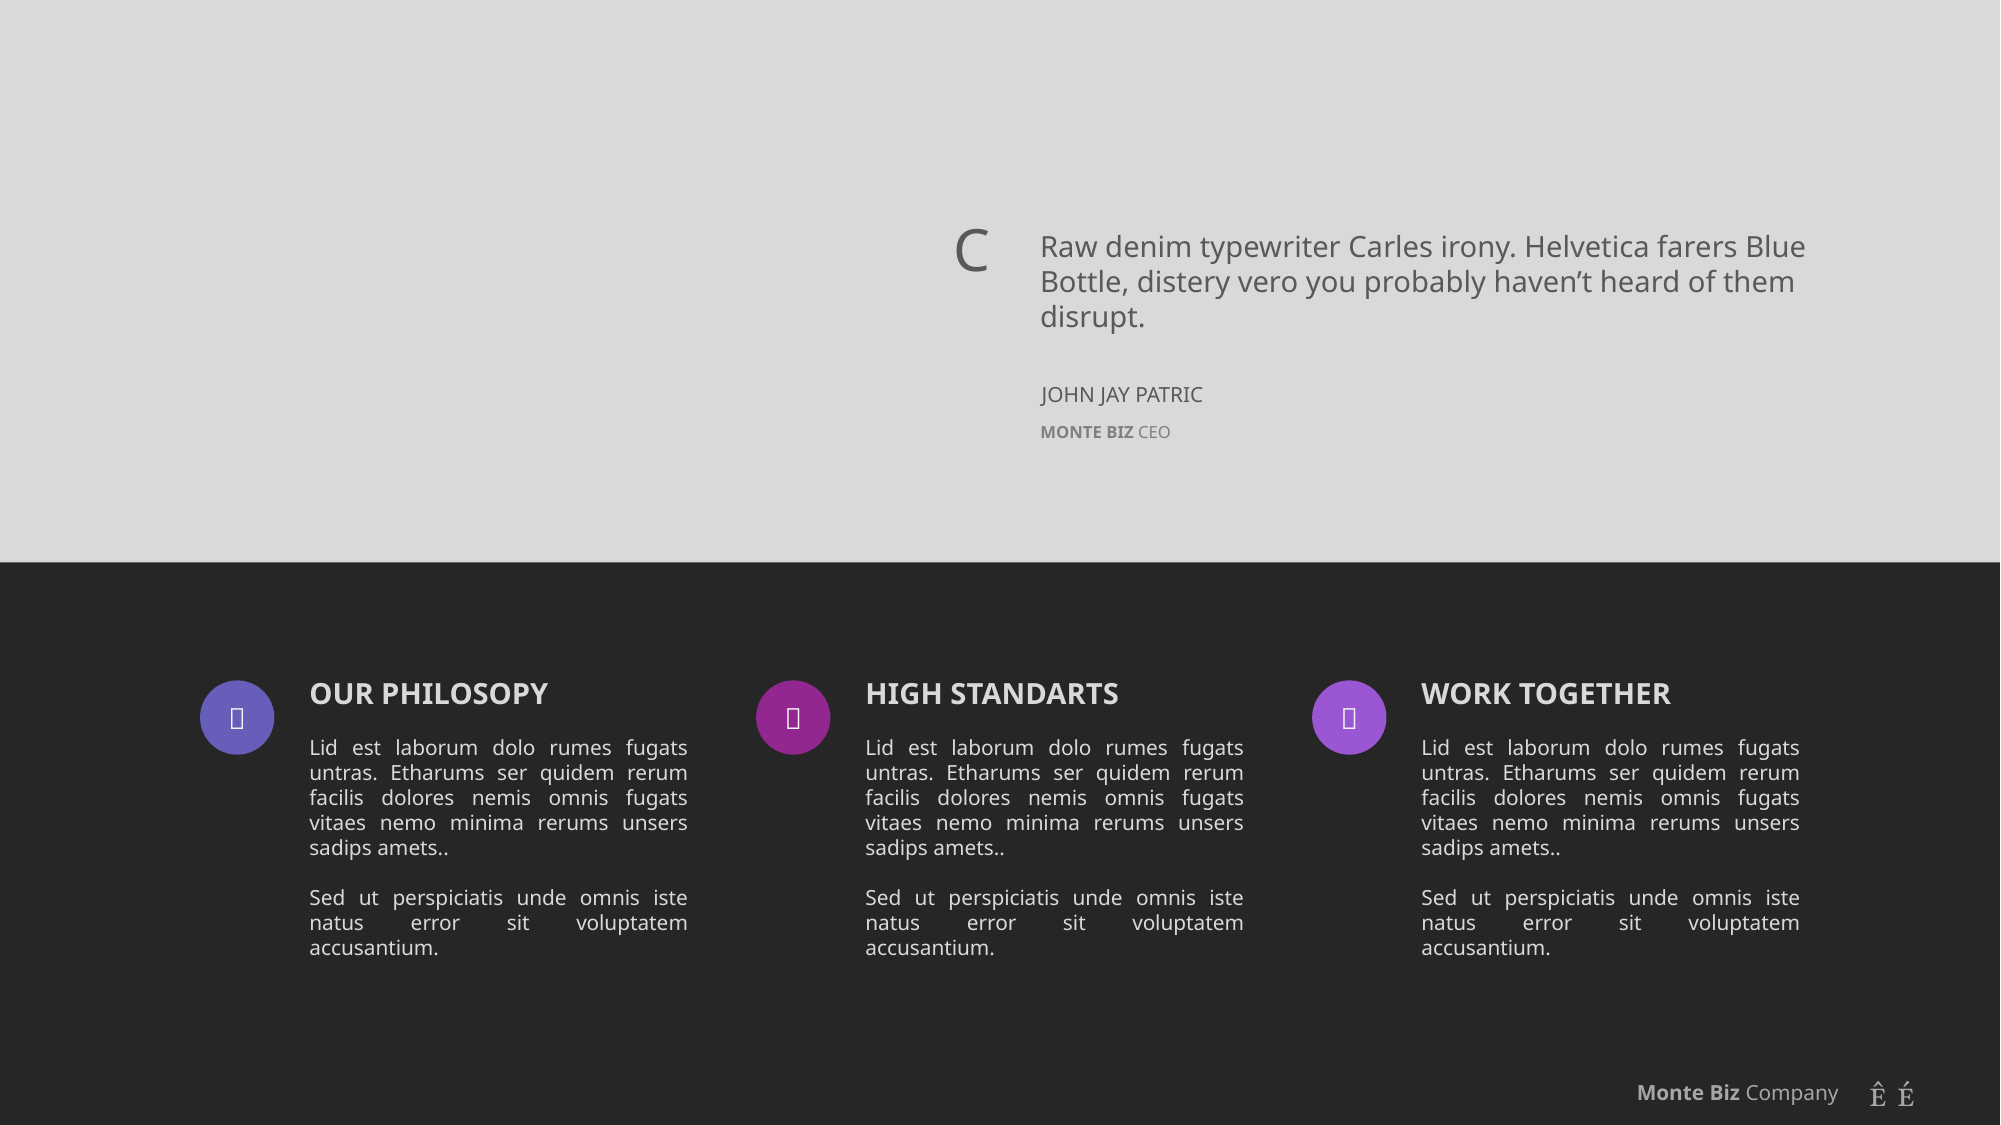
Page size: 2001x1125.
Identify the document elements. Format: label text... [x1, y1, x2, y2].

text_box [0, 0, 2000, 563]
text_box HIGH STANDARTS Lid est laborum dolo rumes fugats untras. Etharums ser quidem rerum facilis dolores nemis omnis fugats vitaes nemo minima rerums unsers sadips amets.. Sed ut perspiciatis unde omnis iste natus error sit voluptatem accusantium. [850, 667, 1259, 968]
text_box  [1311, 679, 1388, 756]
text_box C [939, 205, 1006, 291]
text_box  [198, 679, 276, 756]
text_box JOHN JAY PATRIC [1026, 373, 1219, 414]
text_box WORK TOGETHER Lid est laborum dolo rumes fugats untras. Etharums ser quidem rerum facilis dolores nemis omnis fugats vitaes nemo minima rerums unsers sadips amets.. Sed ut perspiciatis unde omnis iste natus error sit voluptatem accusantium. [1406, 667, 1815, 968]
text_box OUR PHILOSOPY Lid est laborum dolo rumes fugats untras. Etharums ser quidem rerum facilis dolores nemis omnis fugats vitaes nemo minima rerums unsers sadips amets.. Sed ut perspiciatis unde omnis iste natus error sit voluptatem accusantium. [294, 667, 703, 968]
text_box Raw denim typewriter Carles irony. Helvetica farers Blue Bottle, distery vero you probably haven’t heard of them disrupt. [1025, 220, 1826, 341]
text_box   [1854, 1061, 1979, 1122]
text_box MONTE BIZ CEO [1025, 414, 1186, 449]
text_box  [755, 679, 832, 756]
text_box Monte Biz Company [1622, 1071, 1854, 1112]
